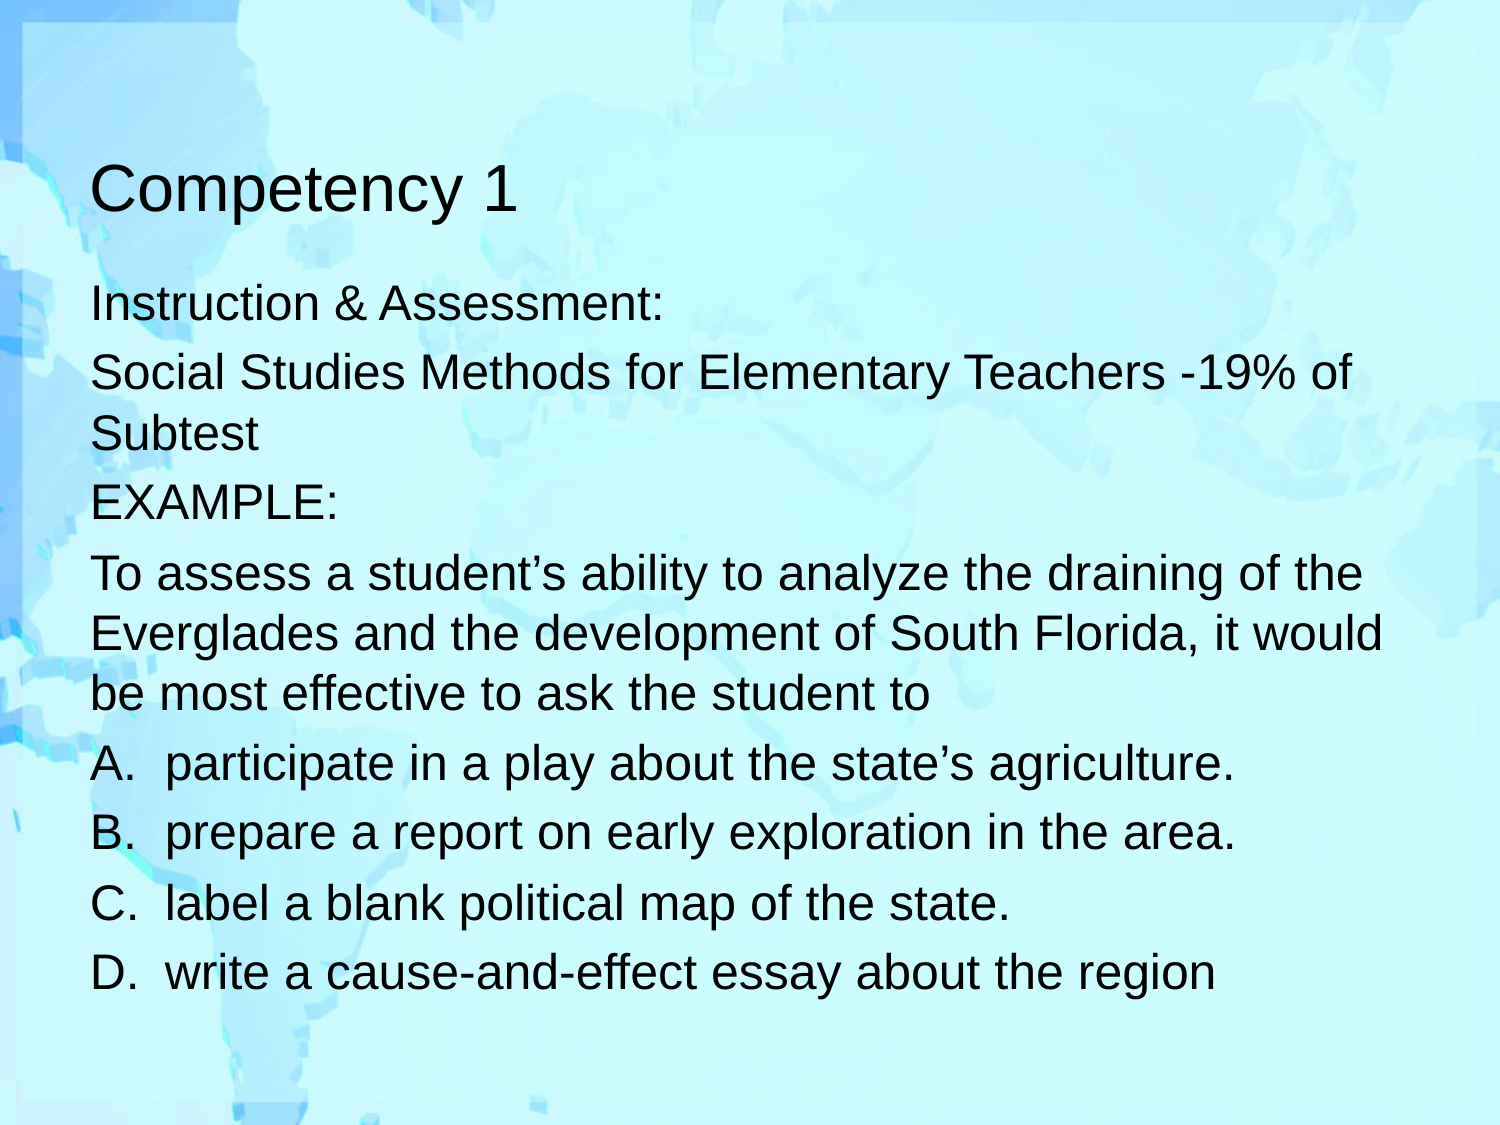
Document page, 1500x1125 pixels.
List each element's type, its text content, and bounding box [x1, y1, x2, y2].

list Instruction & Assessment: Social Studies Methods for Elementary Teachers -19% of Subtest EXAMPLE: To assess a student’s ability to analyze the draining of the Everglades and the development of South Florida, it would be most effective to ask the student to participate in a play about the state’s agriculture. prepare a report on early exploration in the area. label a blank political map of the state. write a cause-and-effect essay about the region [74, 262, 1425, 1005]
picture [0, 0, 1500, 1125]
title Competency 1 [74, 45, 1425, 233]
